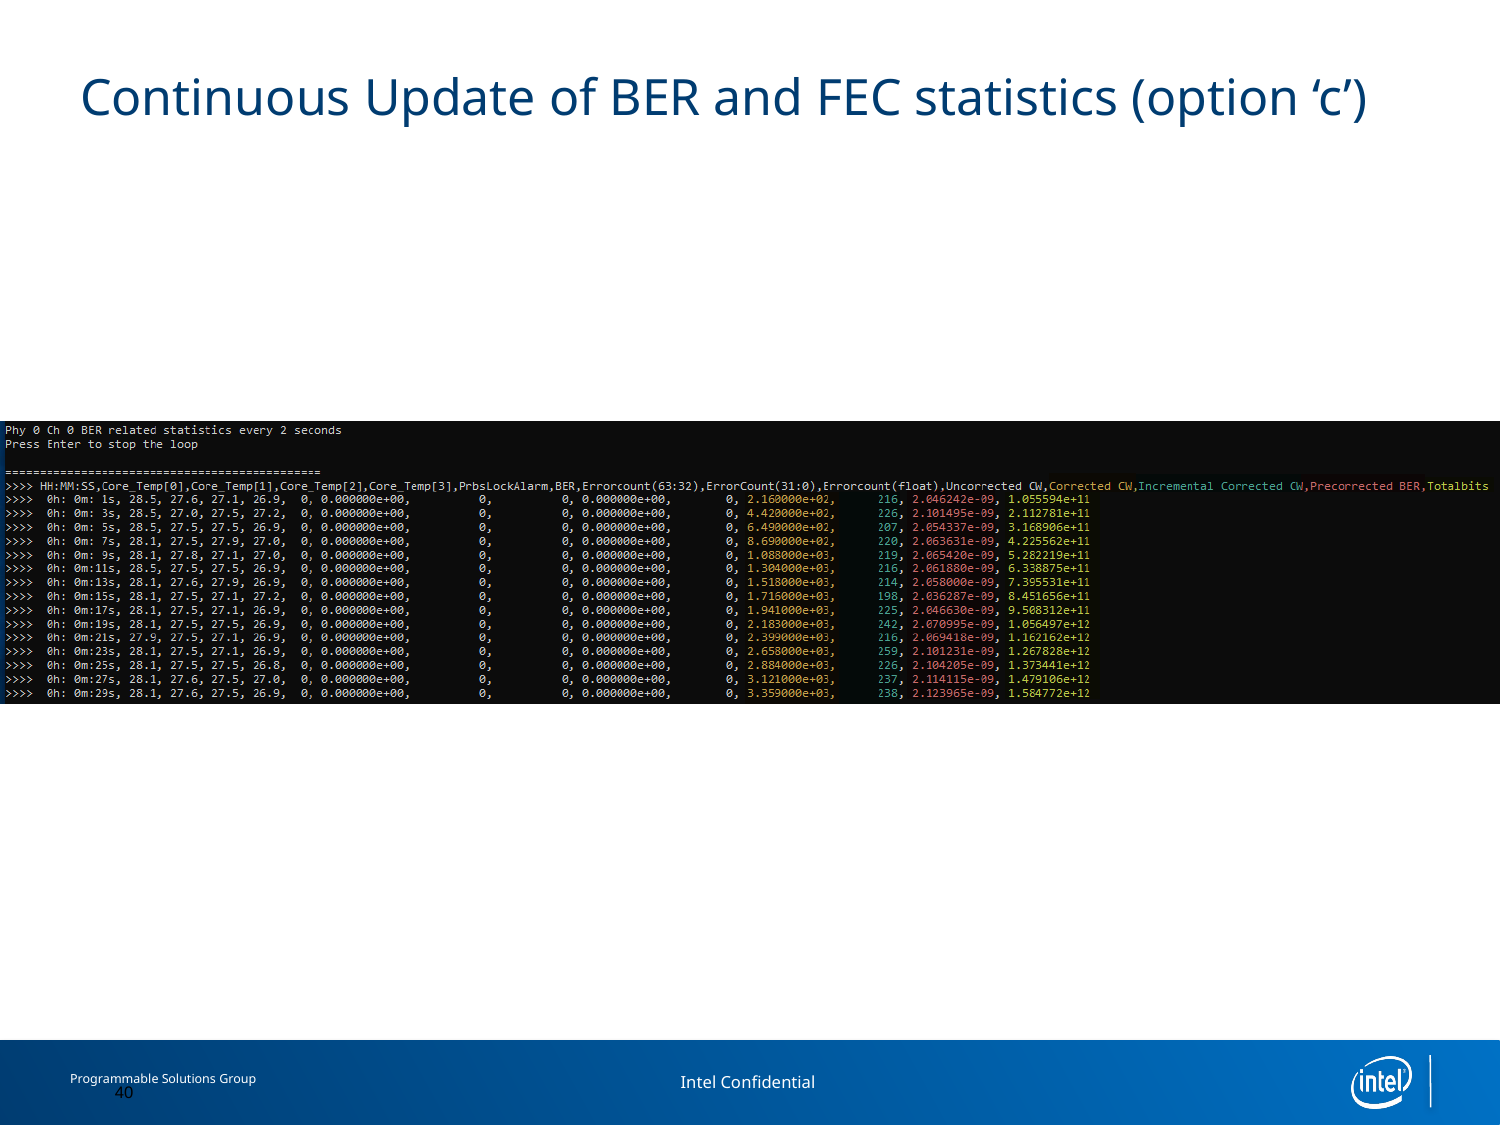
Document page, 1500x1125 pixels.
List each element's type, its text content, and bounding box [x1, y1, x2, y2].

slide_number 40 [19, 1069, 134, 1116]
title Continuous Update of BER and FEC statistics (option ‘c’) [80, 65, 1442, 194]
picture [1351, 1056, 1412, 1109]
picture [0, 421, 1500, 704]
